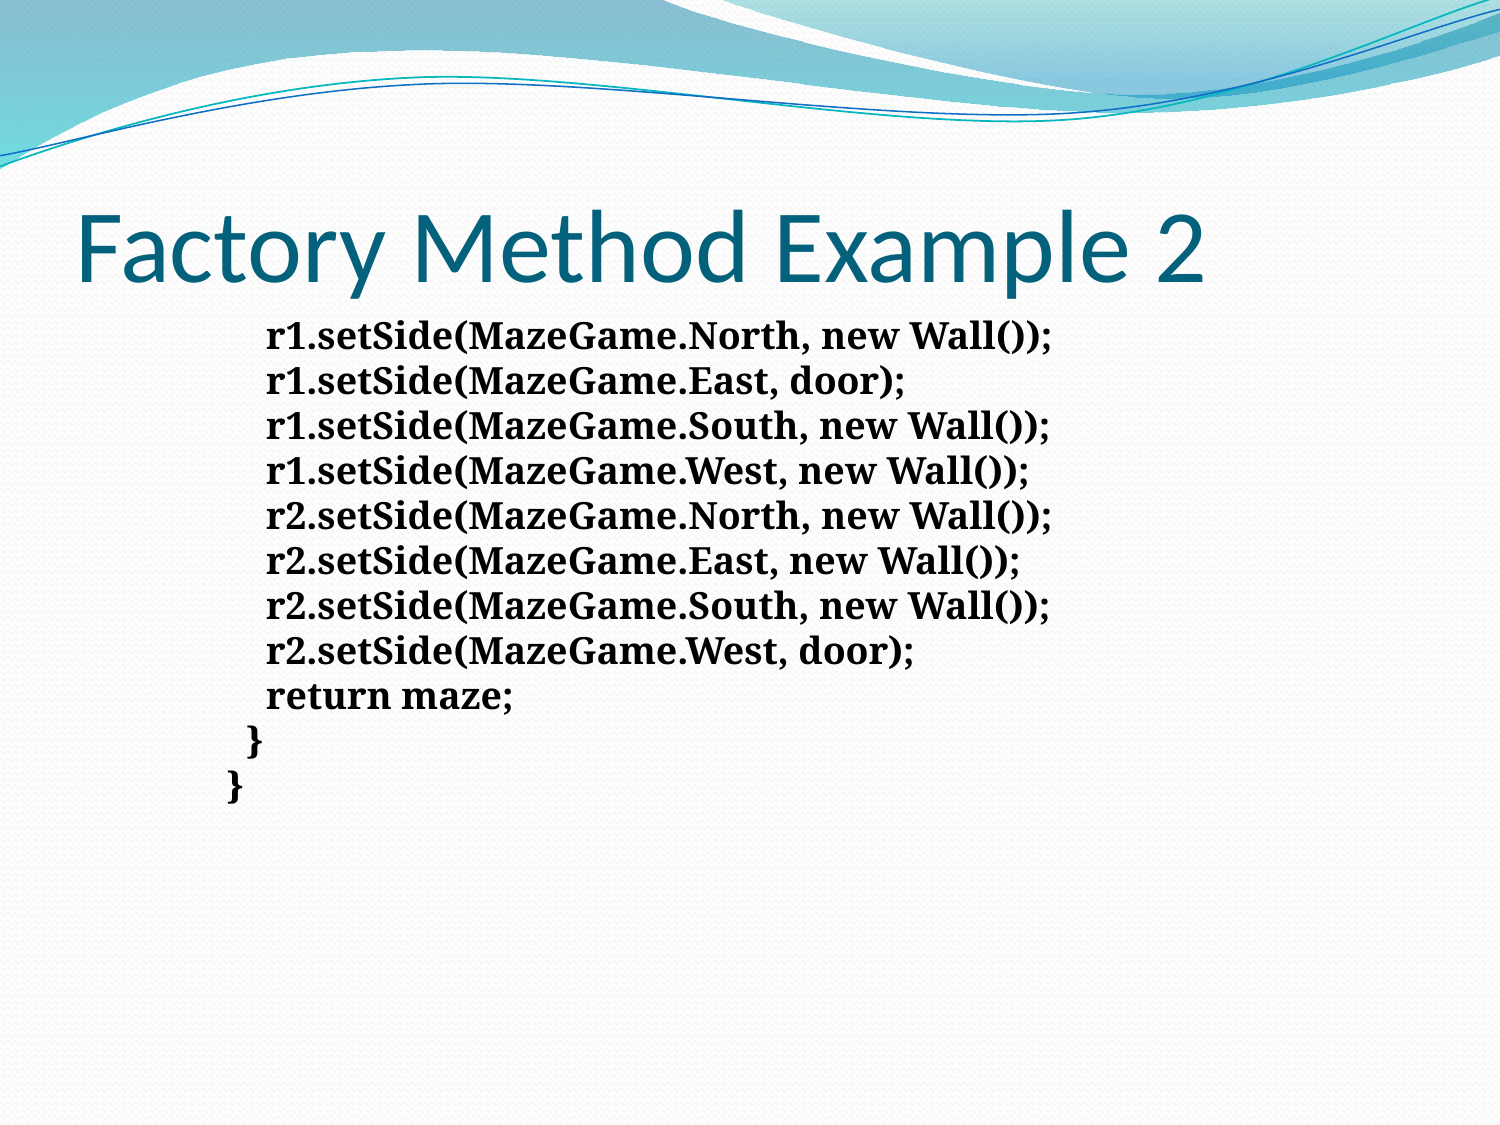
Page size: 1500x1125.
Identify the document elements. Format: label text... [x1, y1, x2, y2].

text_box r1.setSide(MazeGame.North, new Wall()); r1.setSide(MazeGame.East, door); r1.setSide(MazeGame.South, new Wall()); r1.setSide(MazeGame.West, new Wall()); r2.setSide(MazeGame.North, new Wall()); r2.setSide(MazeGame.East, new Wall()); r2.setSide(MazeGame.South, new Wall()); r2.setSide(MazeGame.West, door); return maze; } } [182, 304, 1187, 815]
title Factory Method Example 2 [75, 115, 1425, 303]
